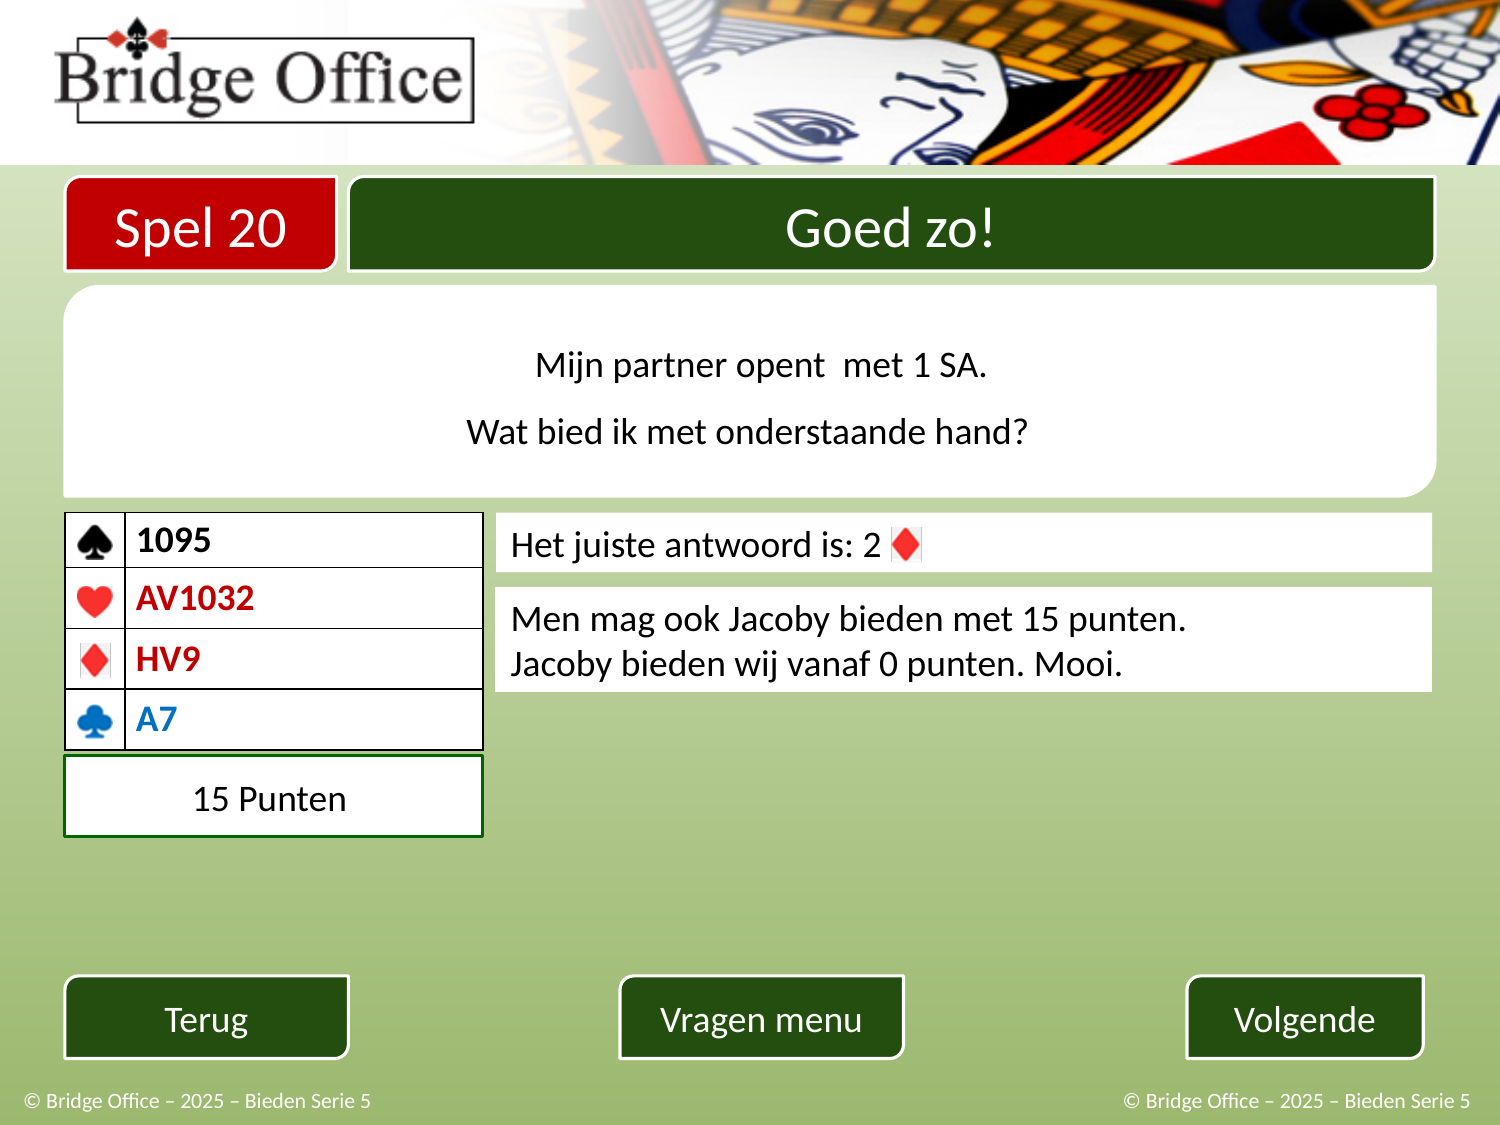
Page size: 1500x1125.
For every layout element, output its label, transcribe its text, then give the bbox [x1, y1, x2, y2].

picture [77, 524, 114, 561]
text_box 15 Punten [63, 754, 484, 838]
table_header [66, 513, 124, 567]
table_cell A7 [126, 690, 482, 749]
table_cell HV9 [126, 629, 482, 688]
text_box Wat bied ik met onderstaande hand? [451, 399, 1072, 460]
text_box Mijn partner opent met 1 SA. [508, 332, 1015, 393]
picture [0, 0, 1500, 166]
text_box Goed zo! [346, 178, 1437, 273]
text_box [63, 284, 1437, 498]
text_box Men mag ook Jacoby bieden met 15 punten. Jacoby bieden wij vanaf 0 punten. Mooi. [495, 587, 1432, 692]
text_box Het juiste antwoord is: 2 [496, 512, 1433, 573]
table_cell [66, 690, 124, 749]
table_cell AV1032 [126, 568, 482, 628]
text_box Vragen menu [618, 974, 906, 1061]
text_box © Bridge Office – 2025 – Bieden Serie 5 [1107, 1079, 1500, 1121]
text_box © Bridge Office – 2025 – Bieden Serie 5 [8, 1079, 393, 1121]
text_box Spel 20 [63, 178, 339, 273]
table_header 1095 [126, 513, 482, 567]
table_cell [66, 629, 124, 688]
picture [888, 527, 925, 563]
picture [77, 585, 114, 618]
picture [77, 703, 114, 740]
text_box Terug [63, 974, 350, 1061]
table_cell [66, 568, 124, 628]
text_box Volgende [1185, 974, 1425, 1061]
picture [77, 643, 114, 679]
